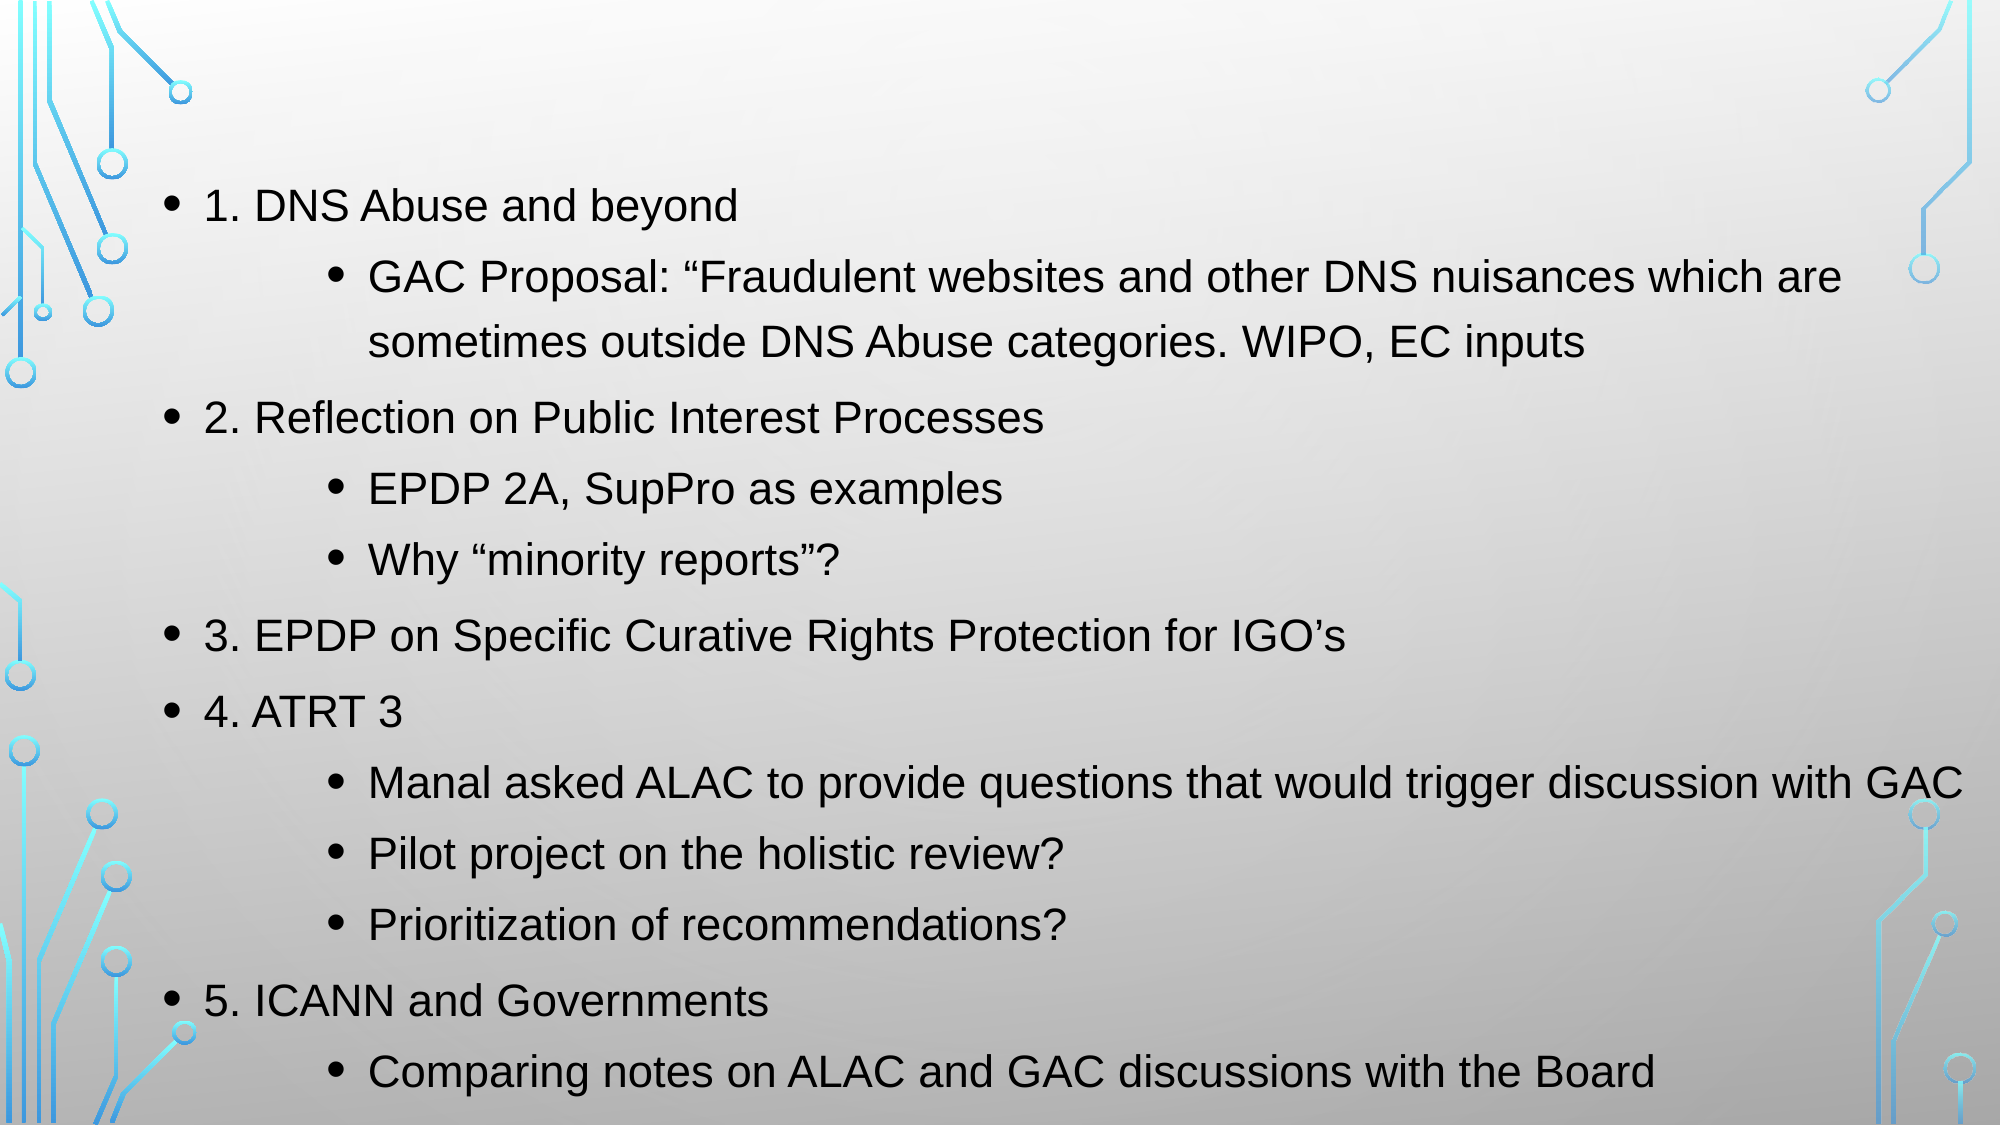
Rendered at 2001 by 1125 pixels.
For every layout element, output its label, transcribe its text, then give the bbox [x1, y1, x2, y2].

list 1. DNS Abuse and beyond GAC Proposal: “Fraudulent websites and other DNS nuisances which are sometimes outside DNS Abuse categories. WIPO, EC inputs 2. Reflection on Public Interest Processes EPDP 2A, SupPro as examples Why “minority reports”? 3. EPDP on Specific Curative Rights Protection for IGO’s 4. ATRT 3 Manal asked ALAC to provide questions that would trigger discussion with GAC Pilot project on the holistic review? Prioritization of recommendations? 5. ICANN and Governments Comparing notes on ALAC and GAC discussions with the Board [147, 32, 2000, 1125]
